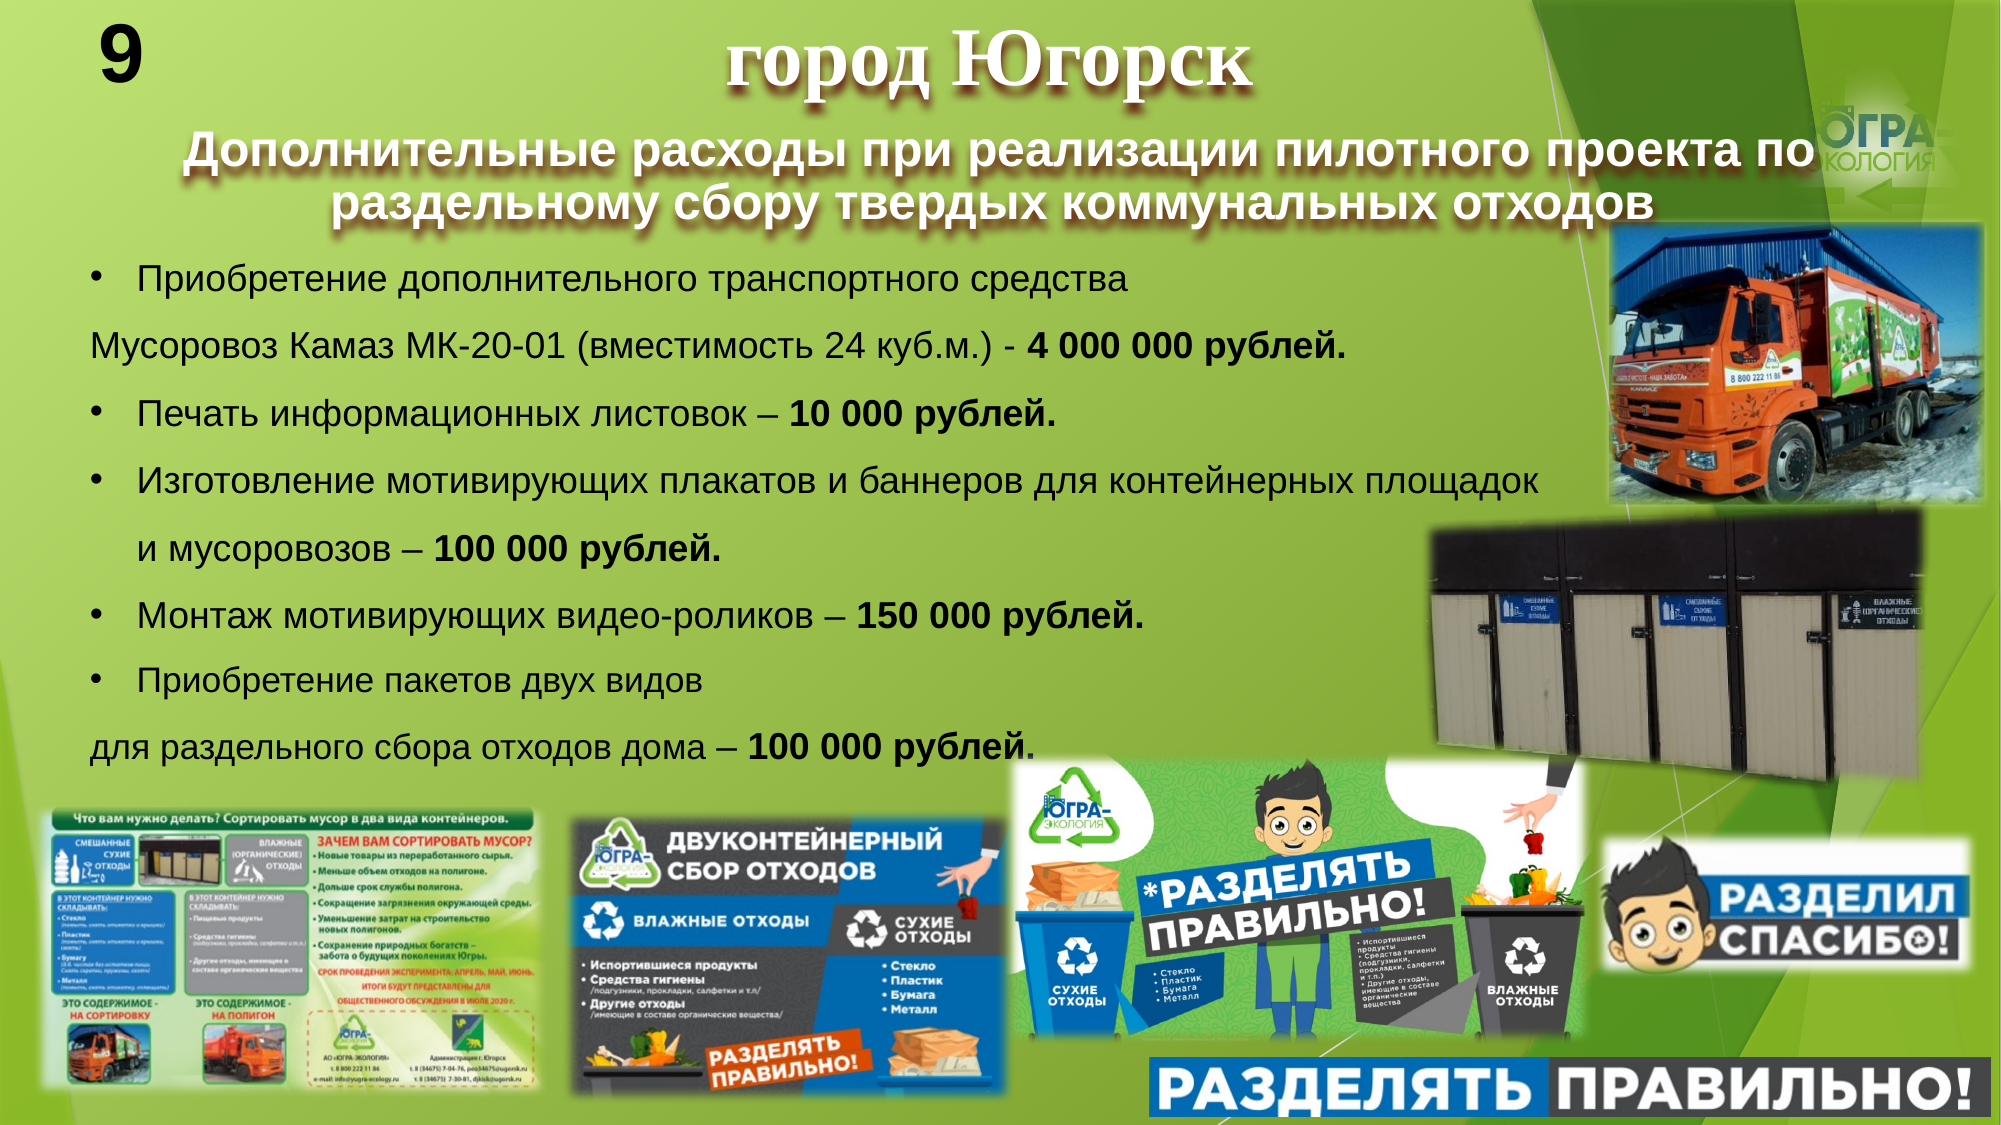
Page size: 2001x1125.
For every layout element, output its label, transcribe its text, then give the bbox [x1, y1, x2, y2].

text_box 9 [75, 19, 160, 80]
picture [31, 802, 549, 1099]
picture [560, 0, 2000, 1106]
text_box Приобретение дополнительного транспортного средства Мусоровоз Камаз МК-20-01 (вместимость 24 куб.м.) - 4 000 000 рублей. Печать информационных листовок – 10 000 рублей. Изготовление мотивирующих плакатов и баннеров для контейнерных площадок и мусоровозов – 100 000 рублей. Монтаж мотивирующих видео-роликов – 150 000 рублей. Приобретение пакетов двух видов для раздельного сбора отходов дома – 100 000 рублей. [75, 223, 1560, 820]
text_box город Югорск Дополнительные расходы при реализации пилотного проекта по раздельному сбору твердых коммунальных отходов [0, 0, 1700, 113]
picture [1149, 1057, 1992, 1118]
